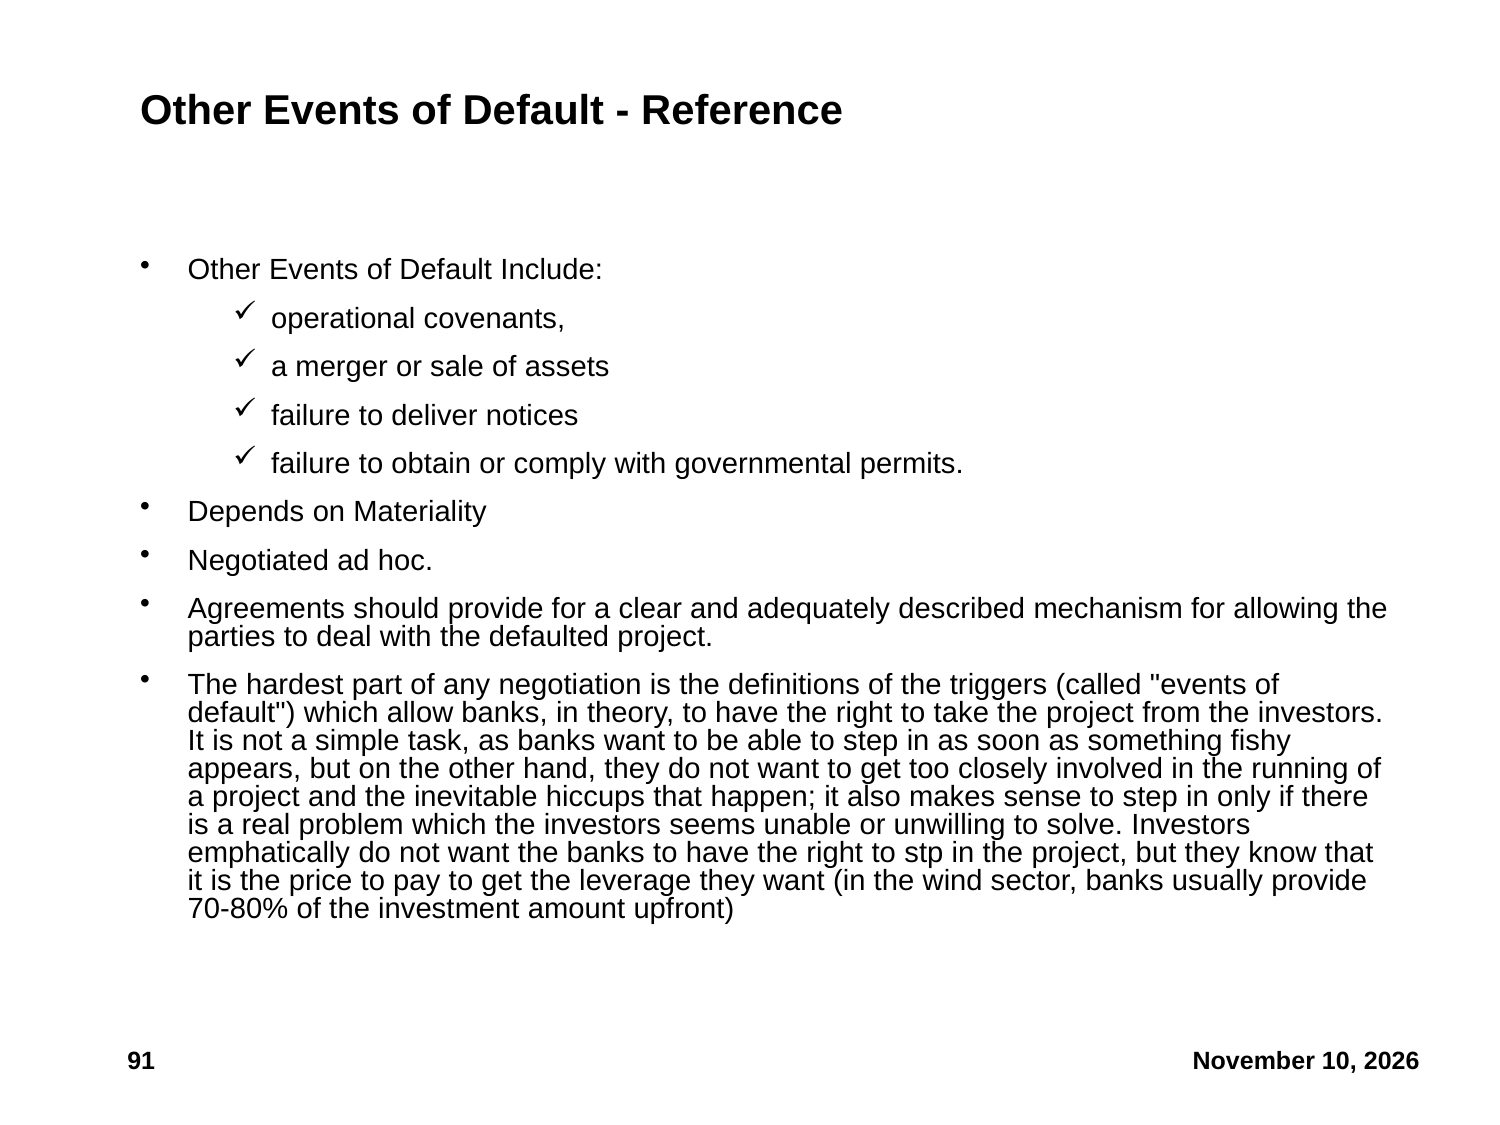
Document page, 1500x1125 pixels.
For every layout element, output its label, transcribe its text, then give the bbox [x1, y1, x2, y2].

title Other Events of Default - Reference [124, 74, 1376, 226]
list Other Events of Default Include: operational covenants, a merger or sale of assets failure to deliver notices failure to obtain or comply with governmental permits. Depends on Materiality Negotiated ad hoc. Agreements should provide for a clear and adequately described mechanism for allowing the parties to deal with the defaulted project. The hardest part of any negotiation is the definitions of the triggers (called "events of default") which allow banks, in theory, to have the right to take the project from the investors. It is not a simple task, as banks want to be able to step in as soon as something fishy appears, but on the other hand, they do not want to get too closely involved in the running of a project and the inevitable hiccups that happen; it also makes sense to step in only if there is a real problem which the investors seems unable or unwilling to solve. Investors emphatically do not want the banks to have the right to stp in the project, but they know that it is the price to pay to get the leverage they want (in the wind sector, banks usually provide 70-80% of the investment amount upfront) [124, 249, 1413, 1001]
